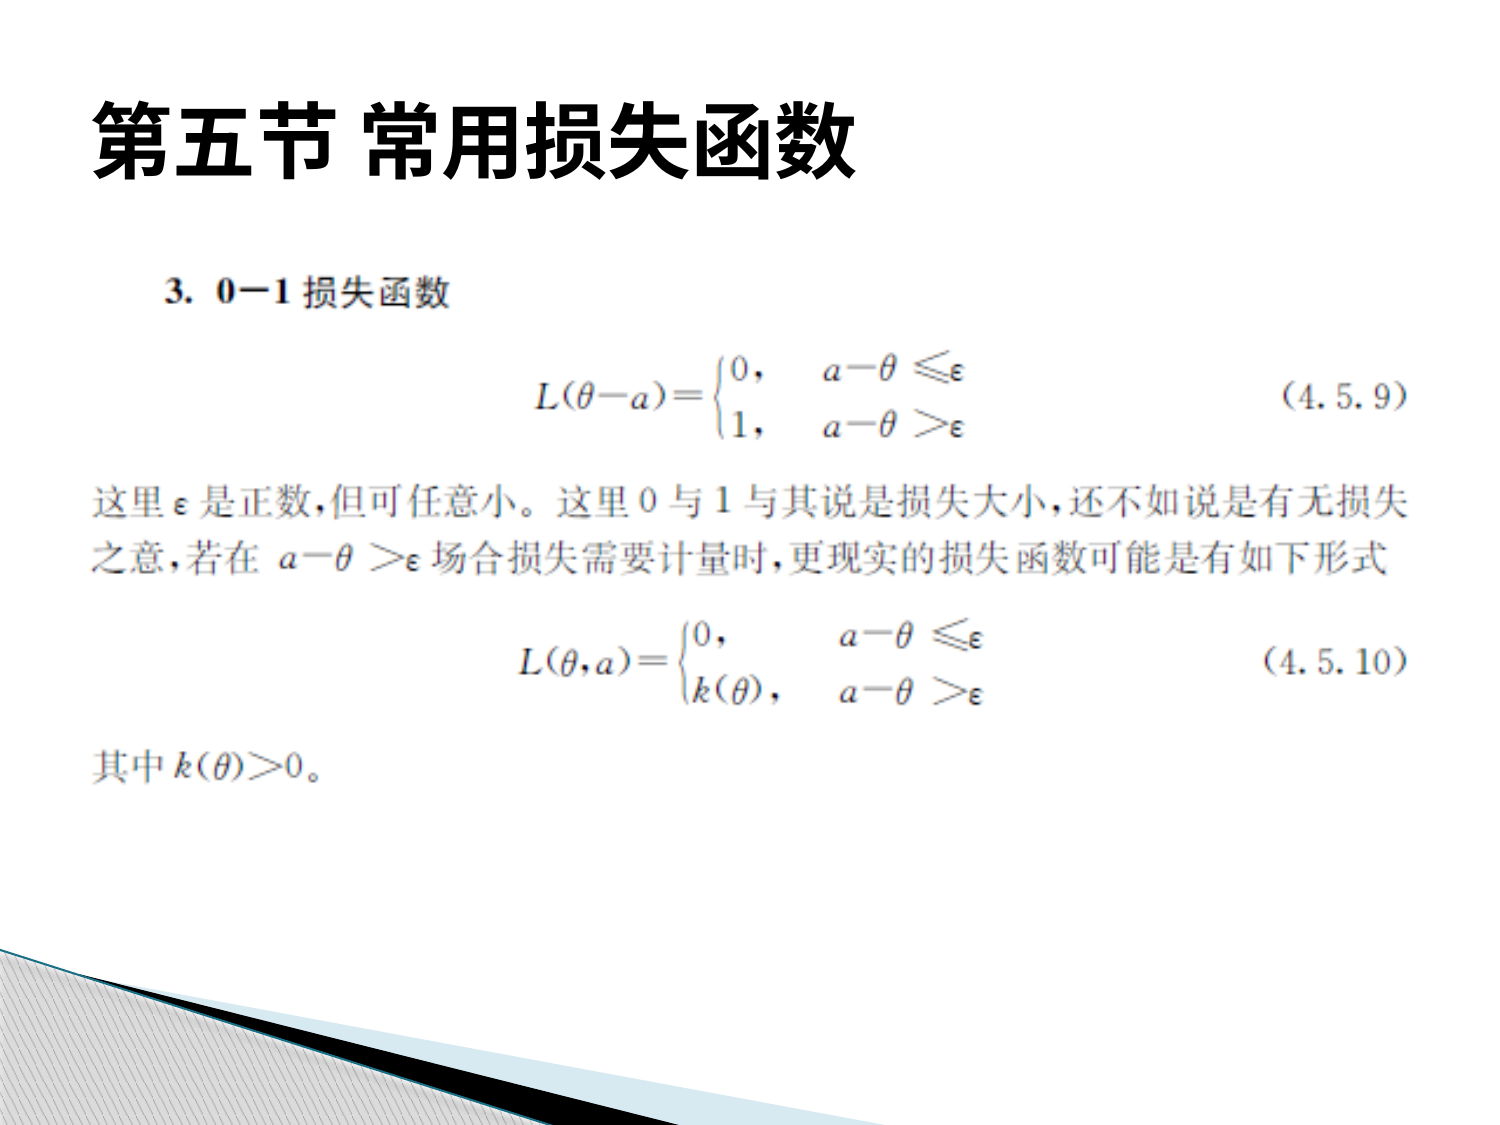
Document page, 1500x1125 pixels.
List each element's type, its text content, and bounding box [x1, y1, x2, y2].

title 第五节 常用损失函数 [75, 45, 1425, 233]
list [70, 257, 1423, 798]
